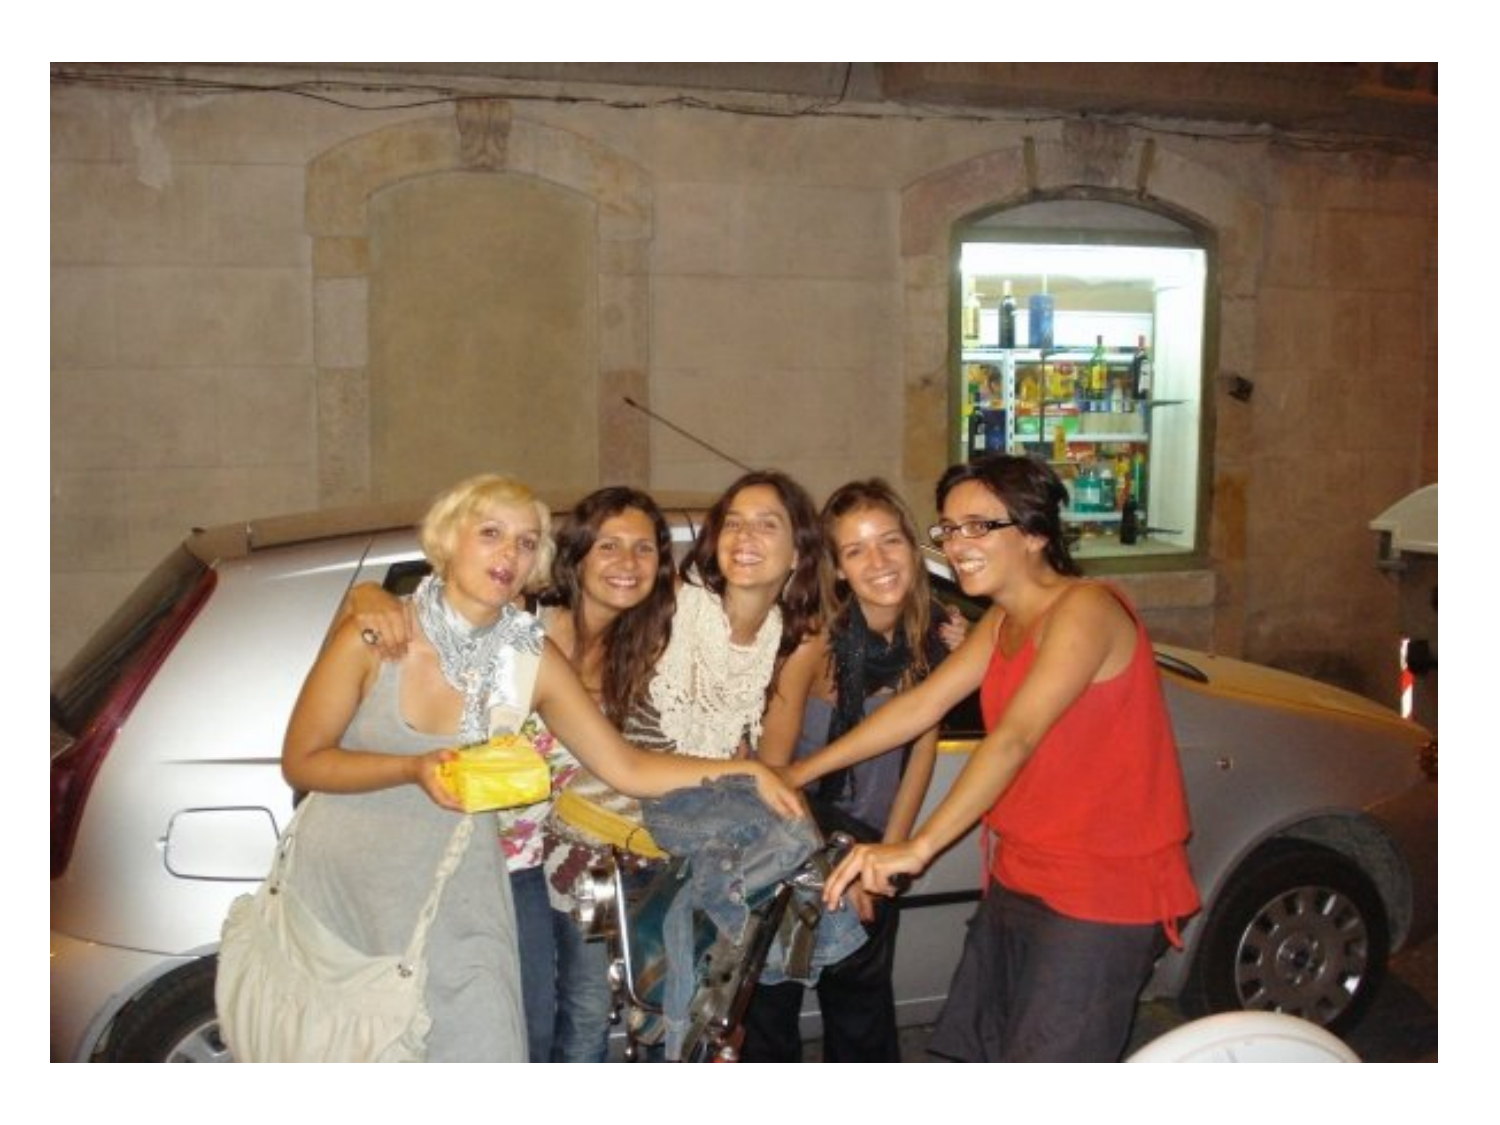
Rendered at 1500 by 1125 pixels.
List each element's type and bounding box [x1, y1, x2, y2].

list [49, 62, 1438, 1063]
